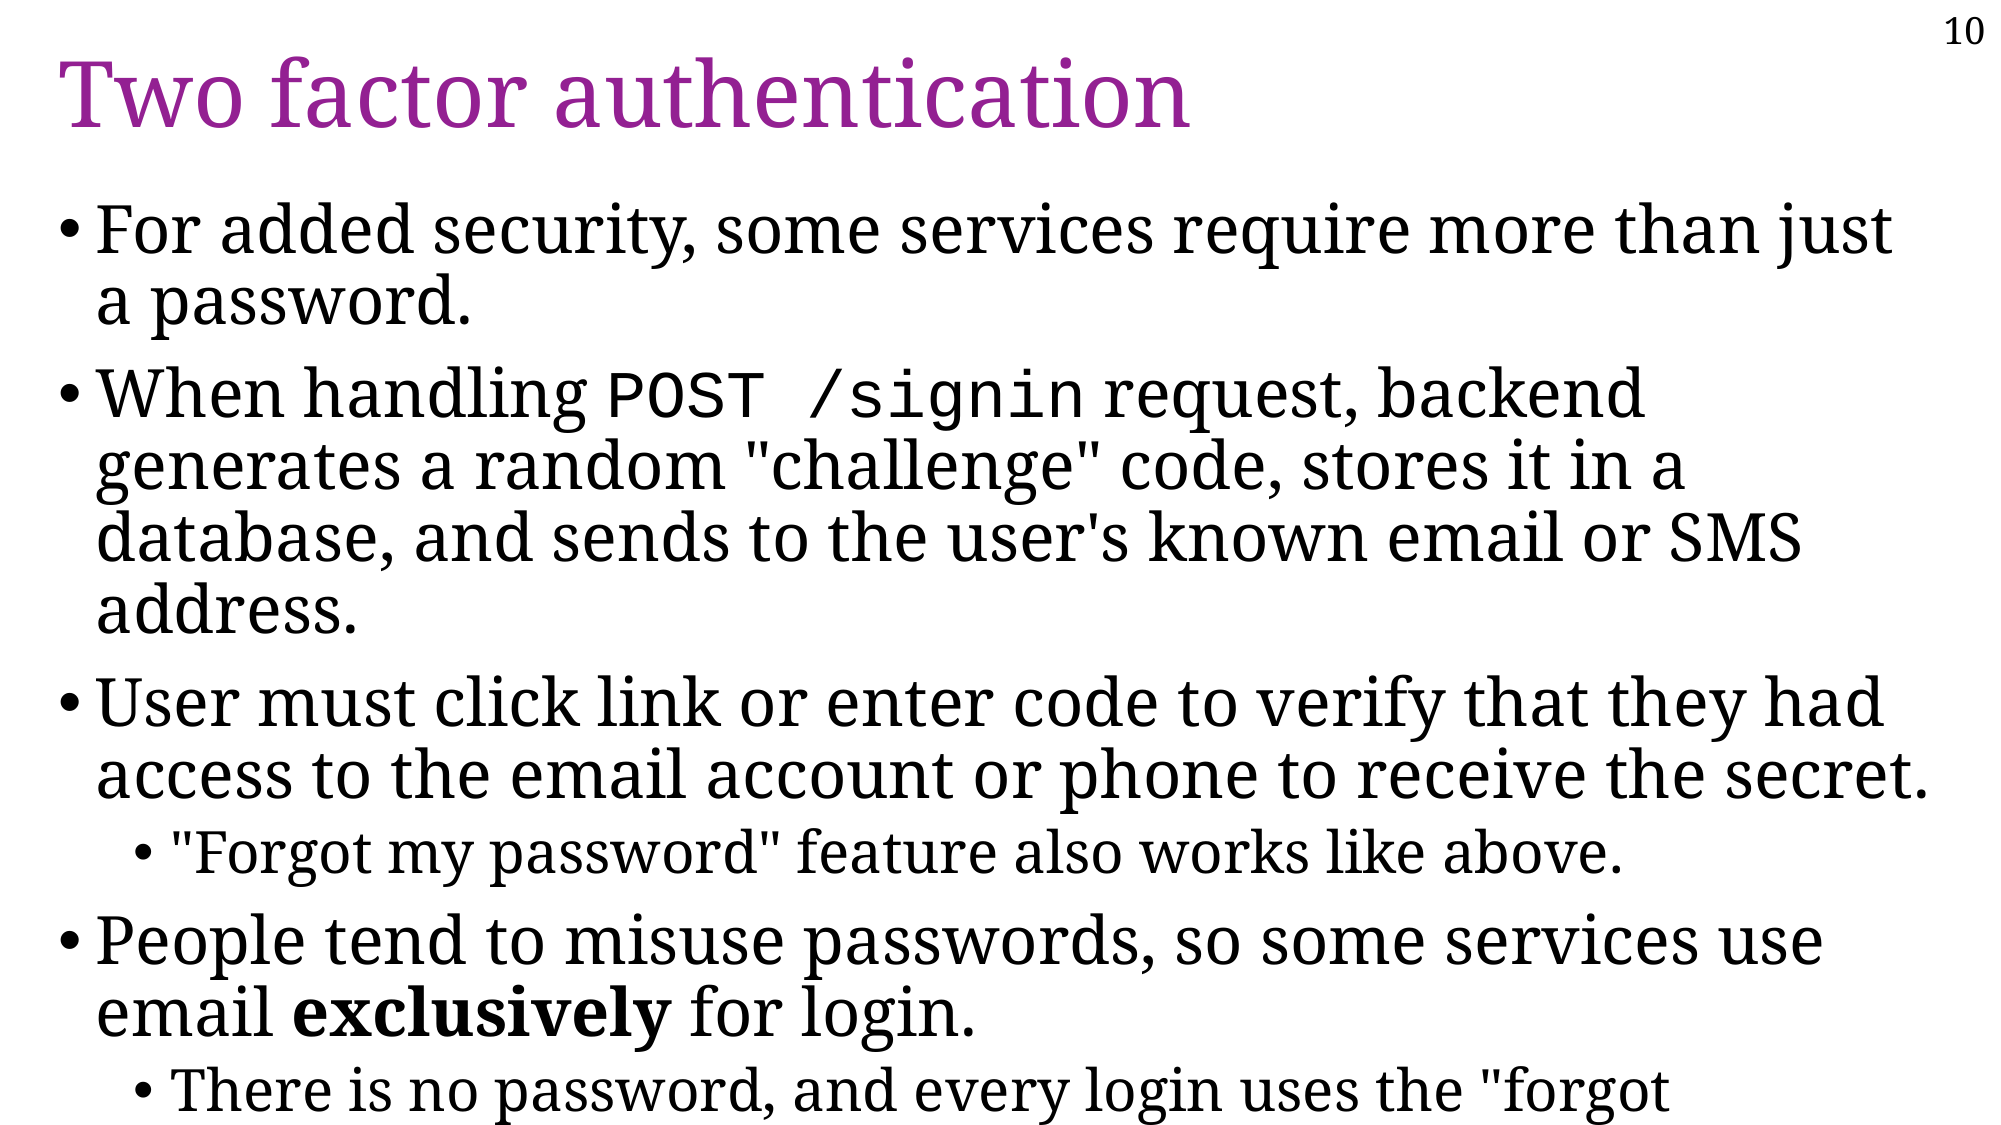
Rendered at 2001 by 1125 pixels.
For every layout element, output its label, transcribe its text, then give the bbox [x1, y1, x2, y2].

list For added security, some services require more than just a password. When handling POST /signin request, backend generates a random "challenge" code, stores it in a database, and sends to the user's known email or SMS address. User must click link or enter code to verify that they had access to the email account or phone to receive the secret. "Forgot my password" feature also works like above. People tend to misuse passwords, so some services use email exclusively for login. There is no password, and every login uses the "forgot password" style. [43, 188, 1953, 1106]
title Two factor authentication [43, 25, 1953, 171]
